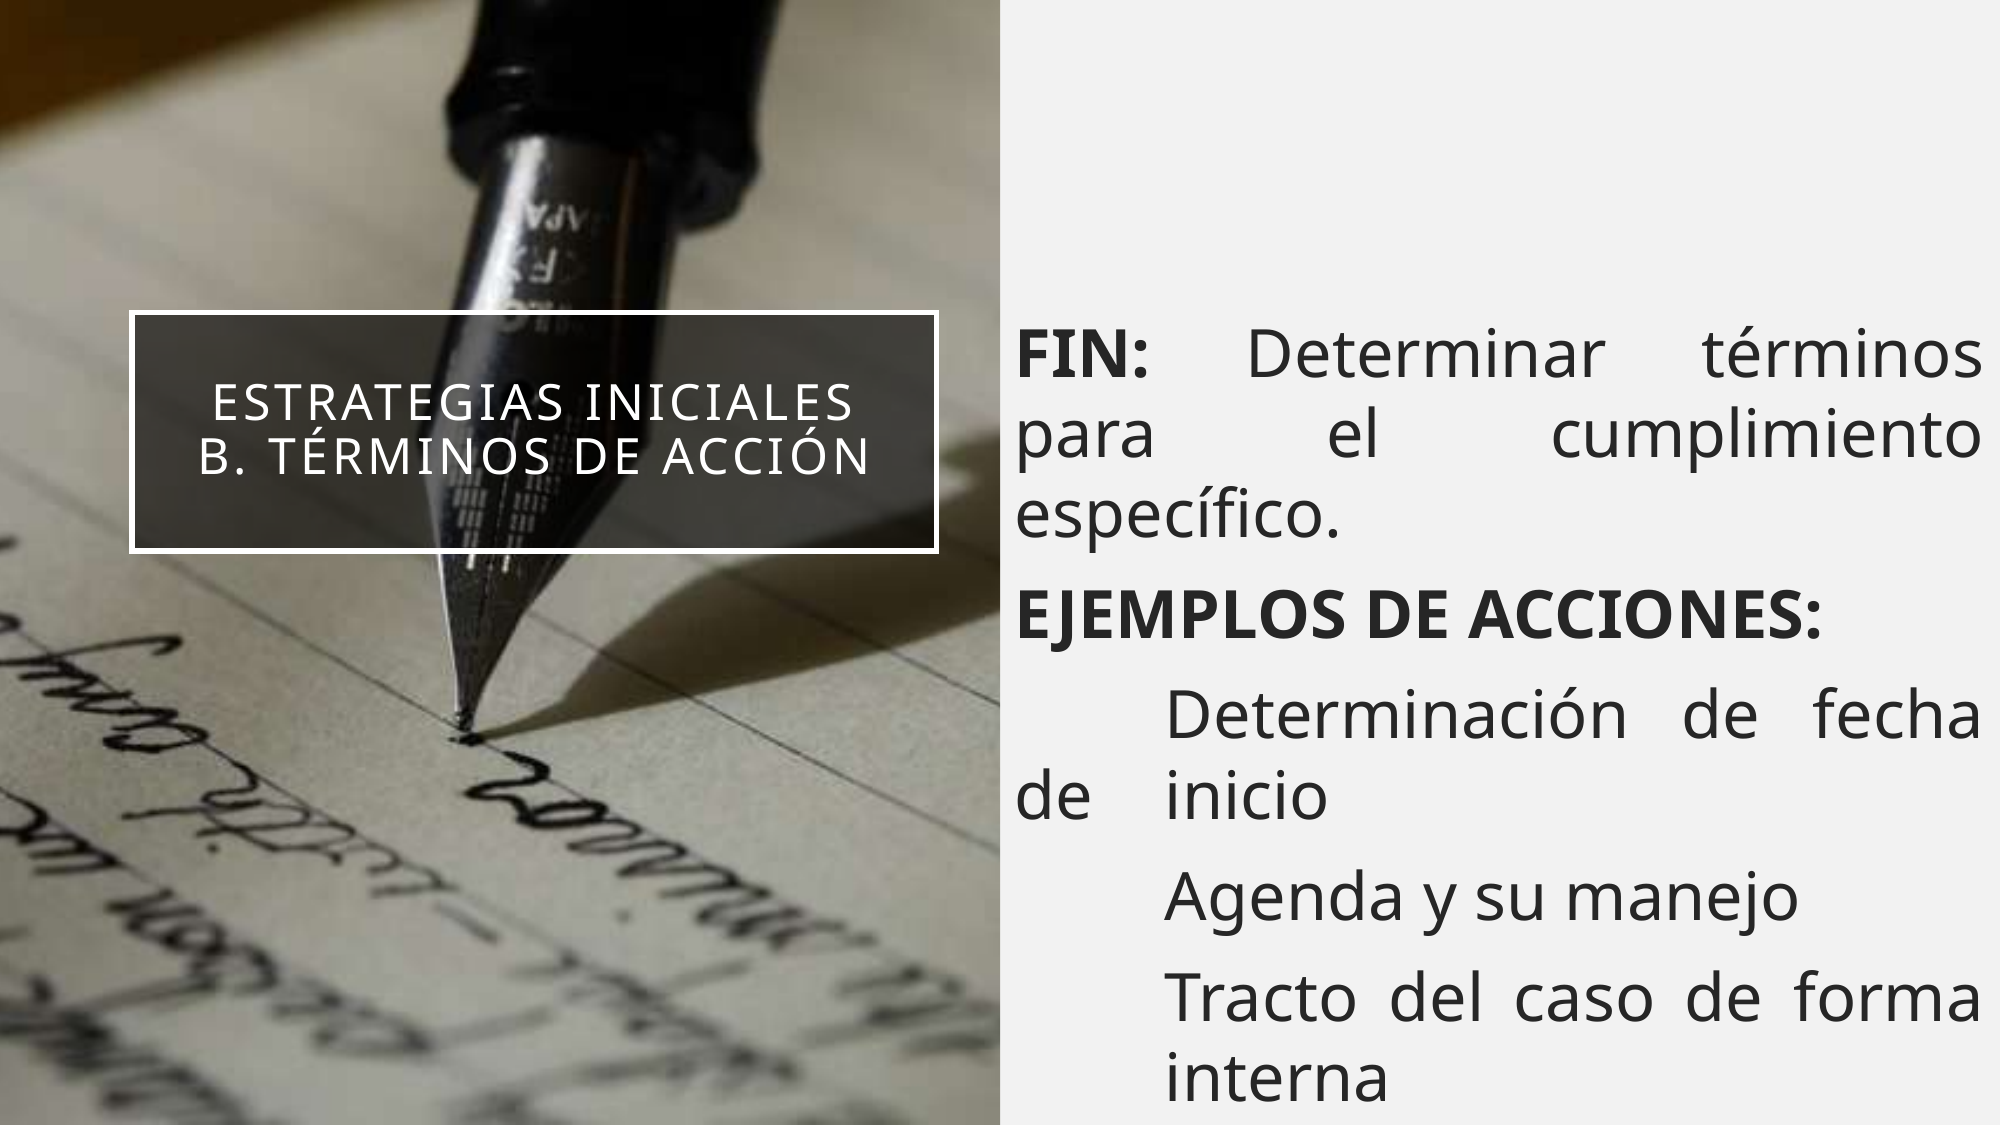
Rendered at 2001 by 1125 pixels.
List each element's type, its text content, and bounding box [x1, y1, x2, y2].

list FIN: Determinar términos para el cumplimiento específico. EJEMPLOS DE ACCIONES: Determinación de fecha de inicio Agenda y su manejo Tracto del caso de forma interna [1001, 0, 2000, 1125]
picture [0, 0, 1001, 1125]
